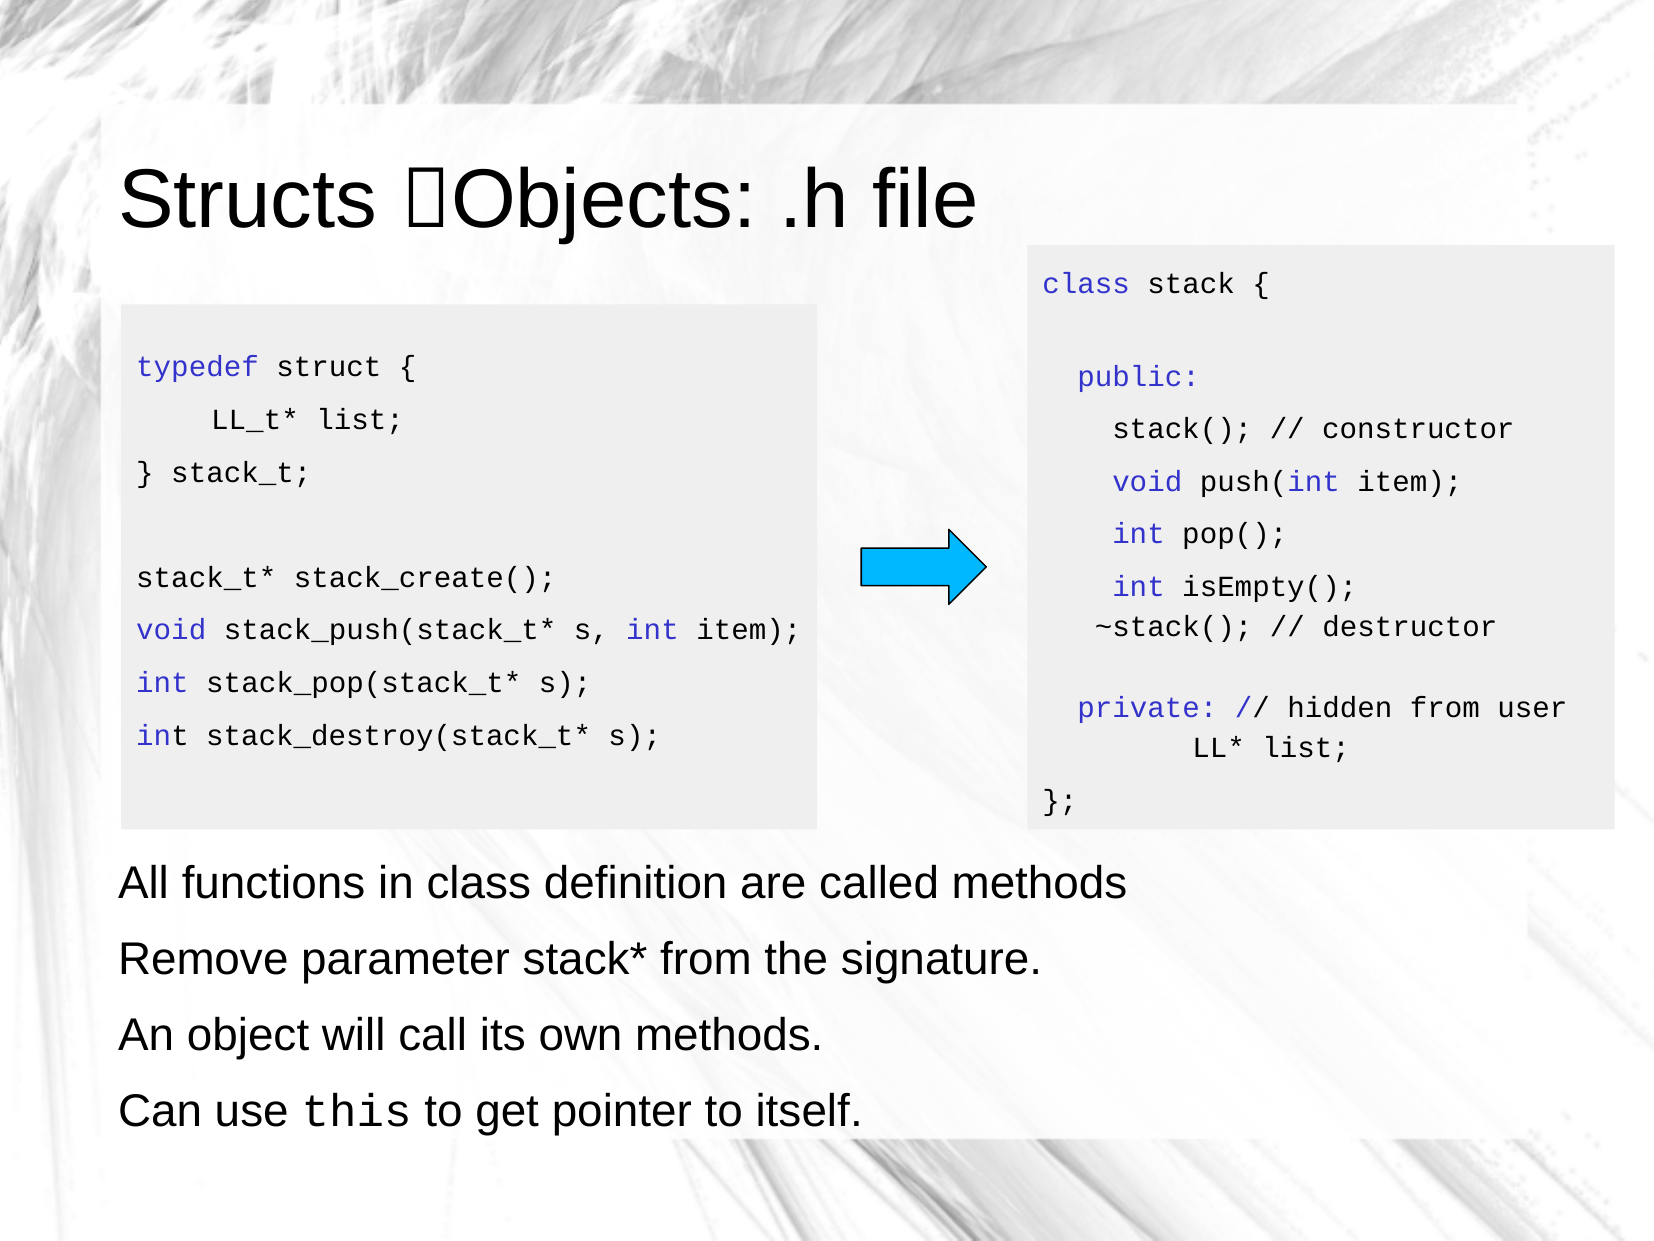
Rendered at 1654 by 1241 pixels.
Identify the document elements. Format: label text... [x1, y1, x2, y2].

picture [0, 0, 1654, 1241]
text_box class stack { public: stack(); // constructor void push(int item); int pop(); int isEmpty(); ~stack(); // destructor private: // hidden from user LL* list; }; [1027, 245, 1615, 830]
title Structs Objects: .h file [118, 93, 1506, 299]
text_box typedef struct { LL_t* list; } stack_t; stack_t* stack_create(); void stack_push(stack_t* s, int item); int stack_pop(stack_t* s); int stack_destroy(stack_t* s); [121, 304, 818, 830]
list All functions in class definition are called methods Remove parameter stack* from the signature. An object will call its own methods. Can use this to get pointer to itself. [118, 319, 1571, 1109]
text_box [861, 529, 987, 605]
